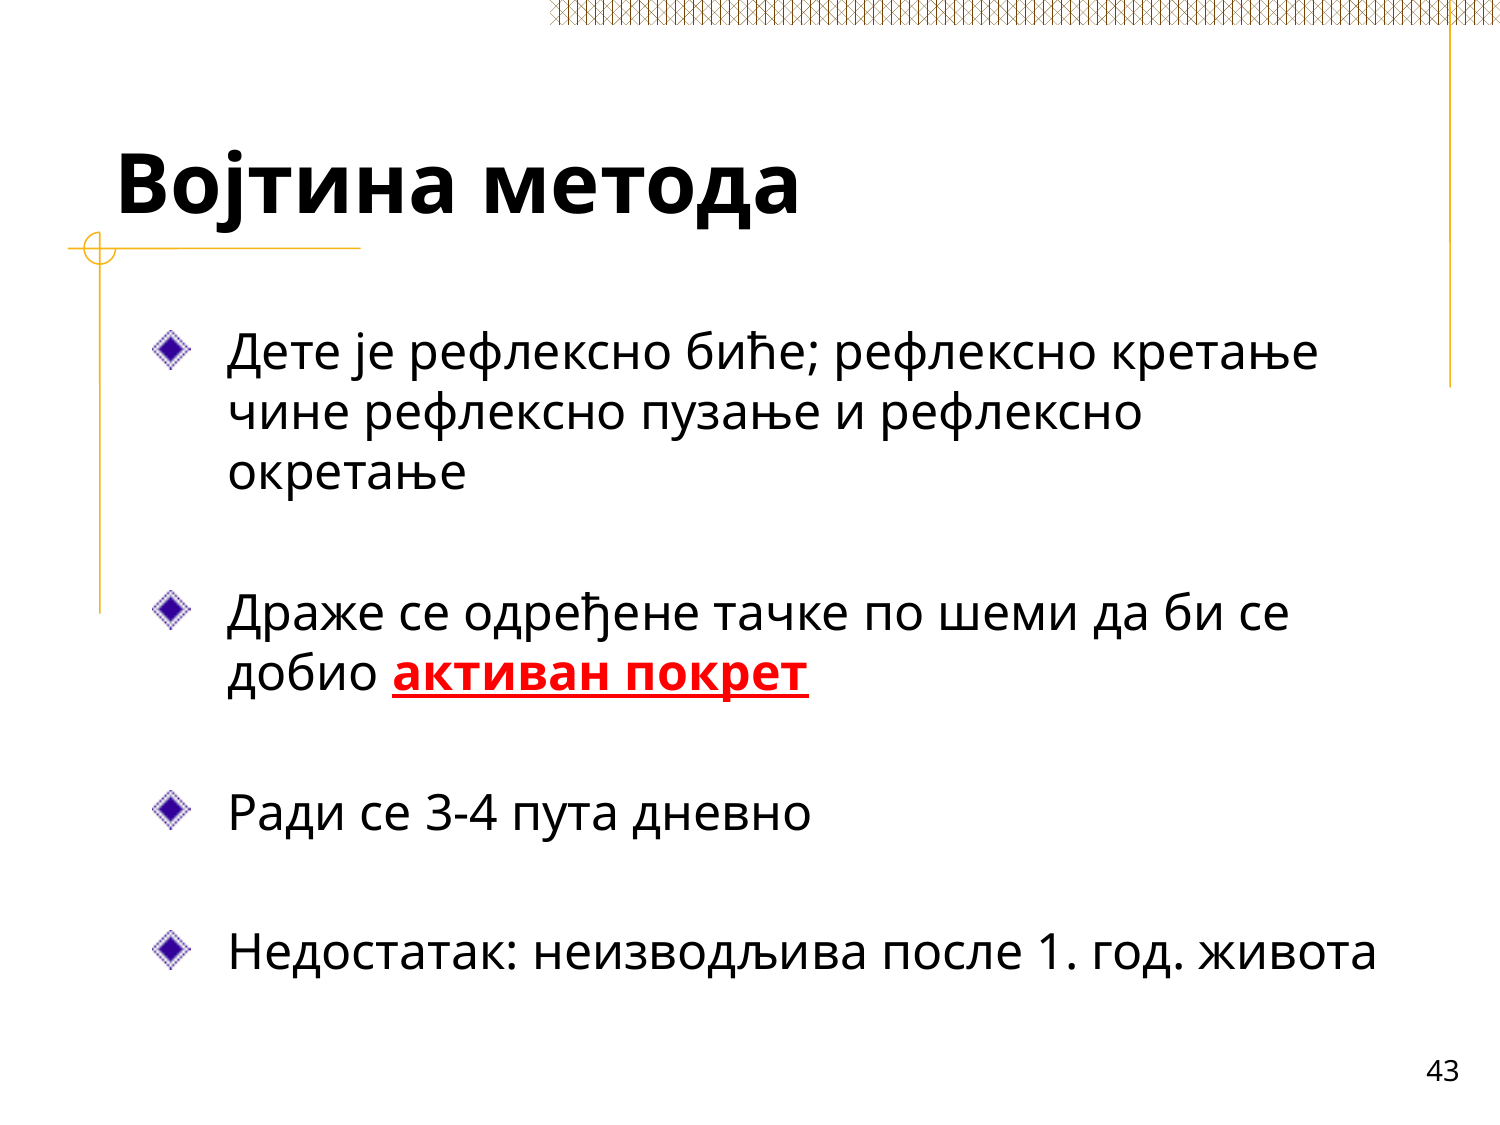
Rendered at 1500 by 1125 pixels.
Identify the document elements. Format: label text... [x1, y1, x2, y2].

picture [152, 790, 191, 830]
list Дете је рефлексно биће; рефлексно кретање чине рефлексно пузање и рефлексно окретање Драже се одређене тачке по шеми да би се добио активан покрет Ради се 3-4 пута дневно Недостатак: неизводљива после 1. год. живота [137, 312, 1413, 988]
picture [152, 330, 191, 370]
picture [152, 590, 191, 630]
picture [152, 930, 191, 970]
title Војтина метода [99, 49, 1376, 238]
slide_number 43 [1162, 1025, 1475, 1100]
